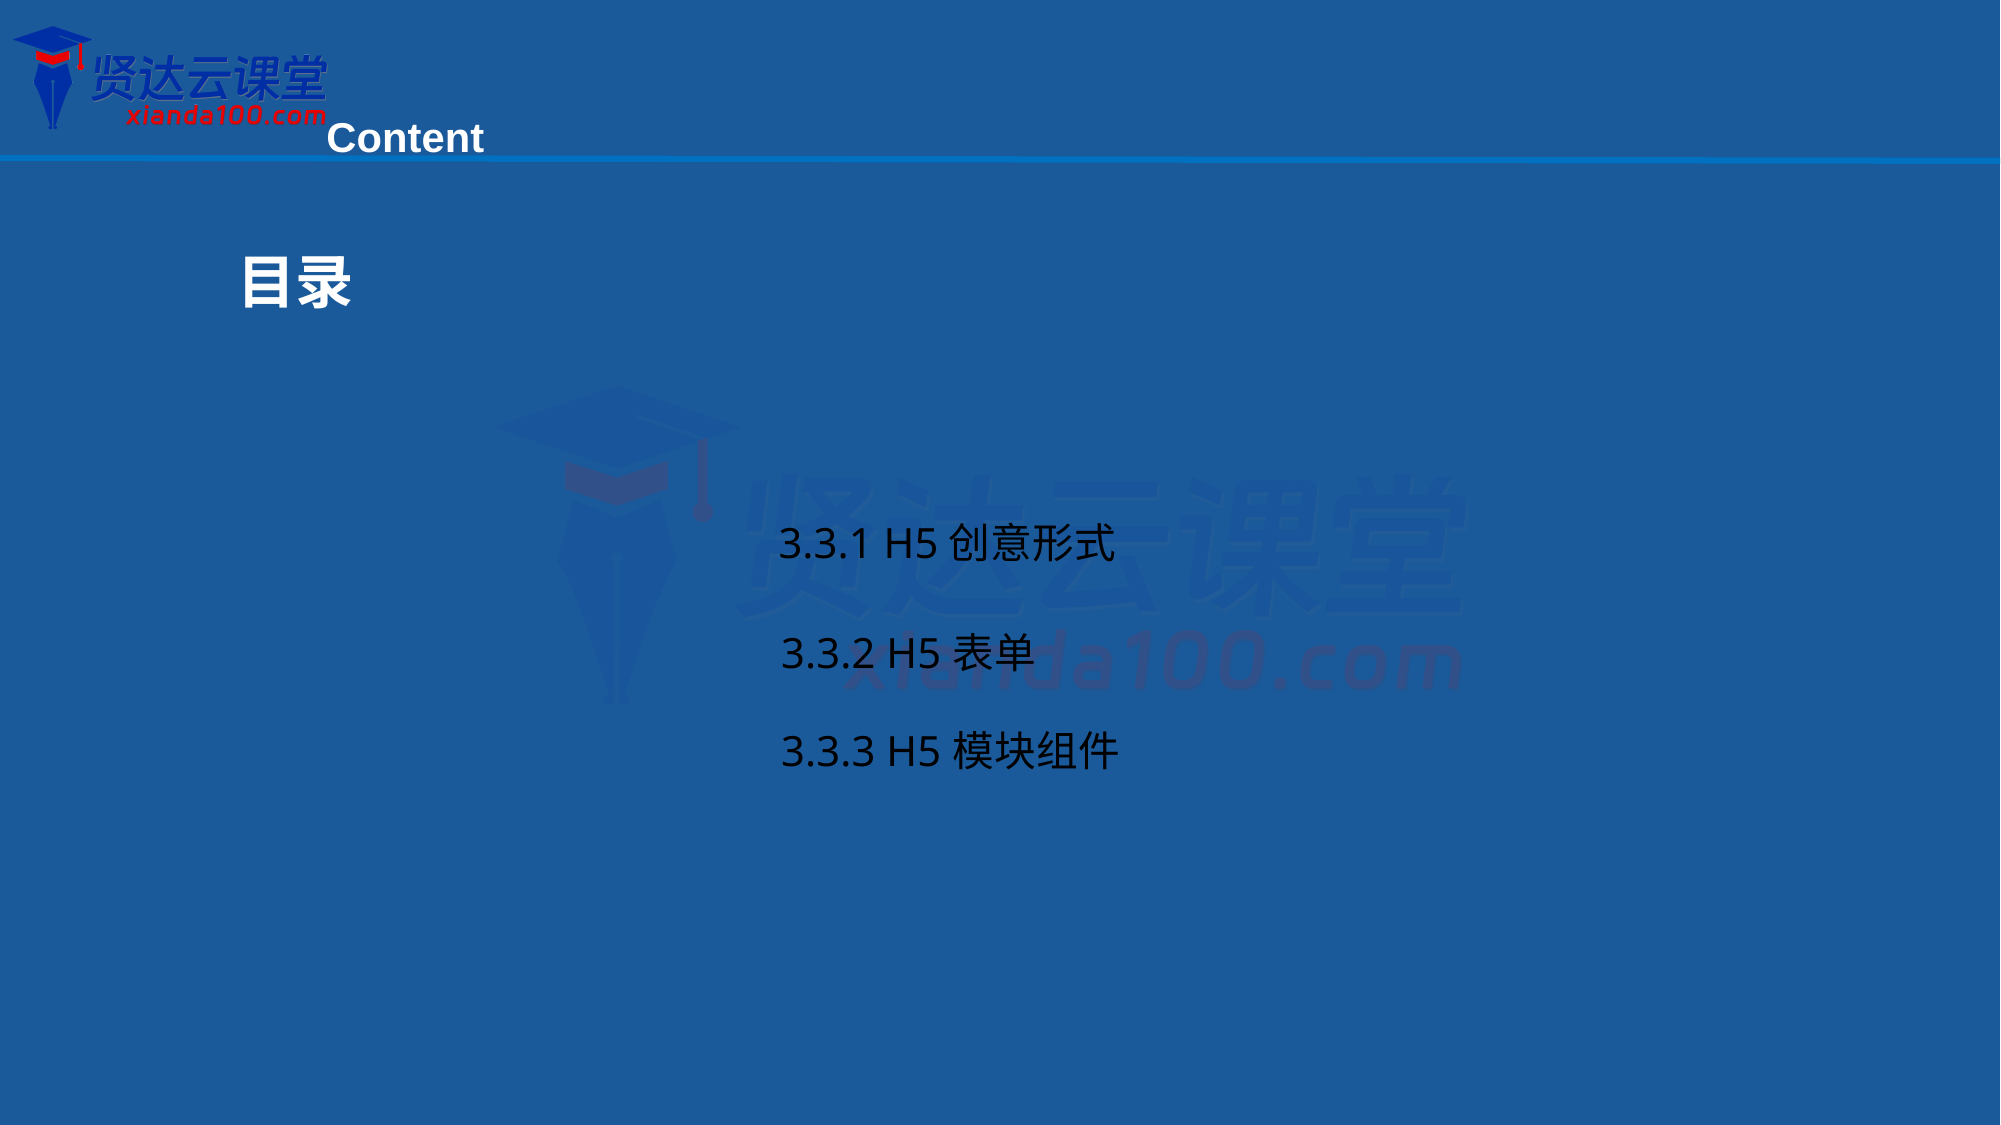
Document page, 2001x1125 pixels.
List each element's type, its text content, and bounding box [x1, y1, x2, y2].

text_box 3.3.1 H5创意形式 [763, 494, 1485, 589]
picture [0, 7, 353, 155]
text_box 3.3.3 H5模块组件 [766, 701, 1487, 796]
text_box 3.3.2 H5表单 [766, 603, 1487, 698]
text_box Content [311, 103, 767, 169]
text_box 目录 [135, 217, 457, 344]
